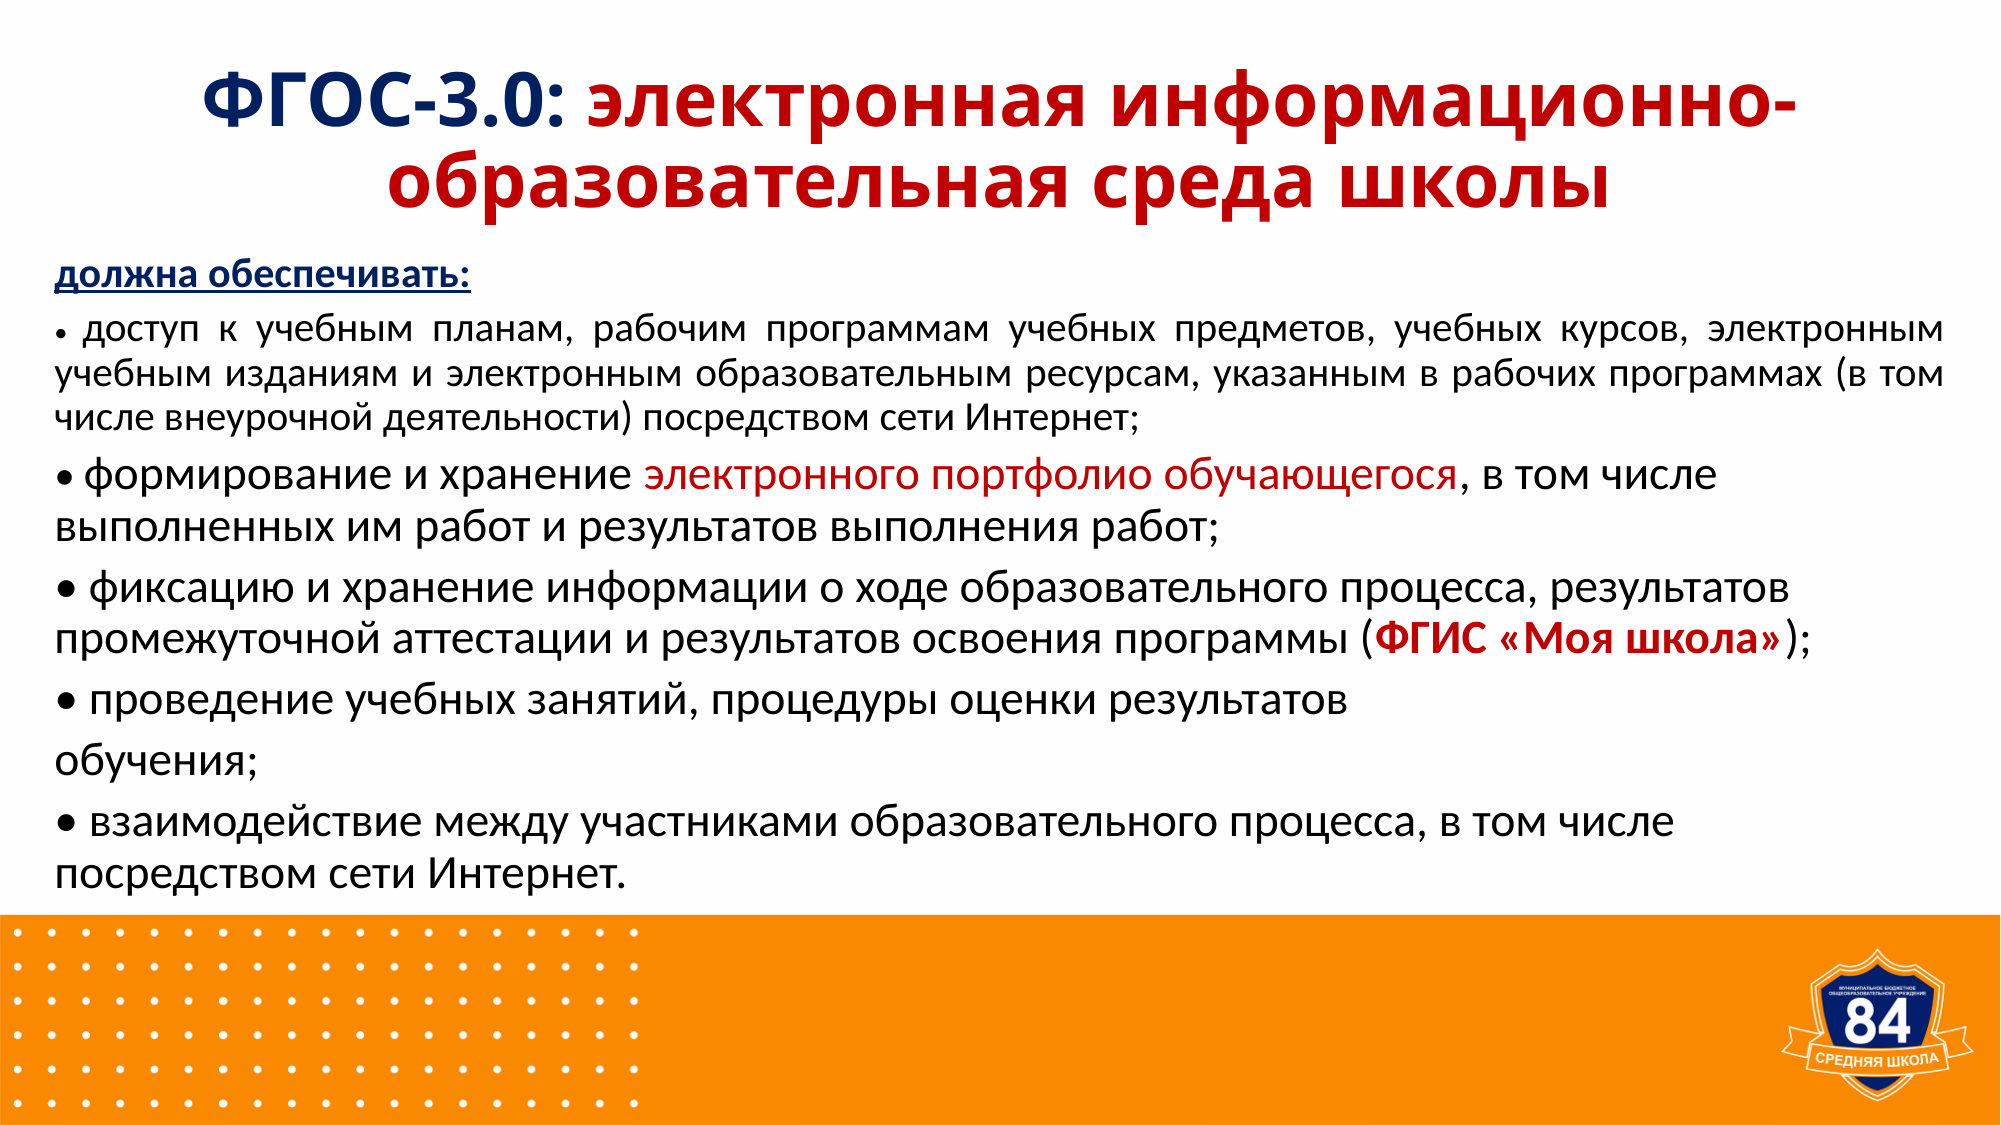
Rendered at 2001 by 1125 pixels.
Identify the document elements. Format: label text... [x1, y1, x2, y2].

title ФГОС-3.0: электронная информационно-образовательная среда школы [99, 19, 1900, 243]
list должна обеспечивать: • доступ к учебным планам, рабочим программам учебных предметов, учебных курсов, электронным учебным изданиям и электронным образовательным ресурсам, указанным в рабочих программах (в том числе внеурочной деятельности) посредством сети Интернет; • формирование и хранение электронного портфолио обучающегося, в том числе выполненных им работ и результатов выполнения работ; • фиксацию и хранение информации о ходе образовательного процесса, результатов промежуточной аттестации и результатов освоения программы (ФГИС «Моя школа»); • проведение учебных занятий, процедуры оценки результатов обучения; • взаимодействие между участниками образовательного процесса, в том числе посредством сети Интернет. [39, 243, 1961, 912]
picture [0, 0, 2001, 1125]
